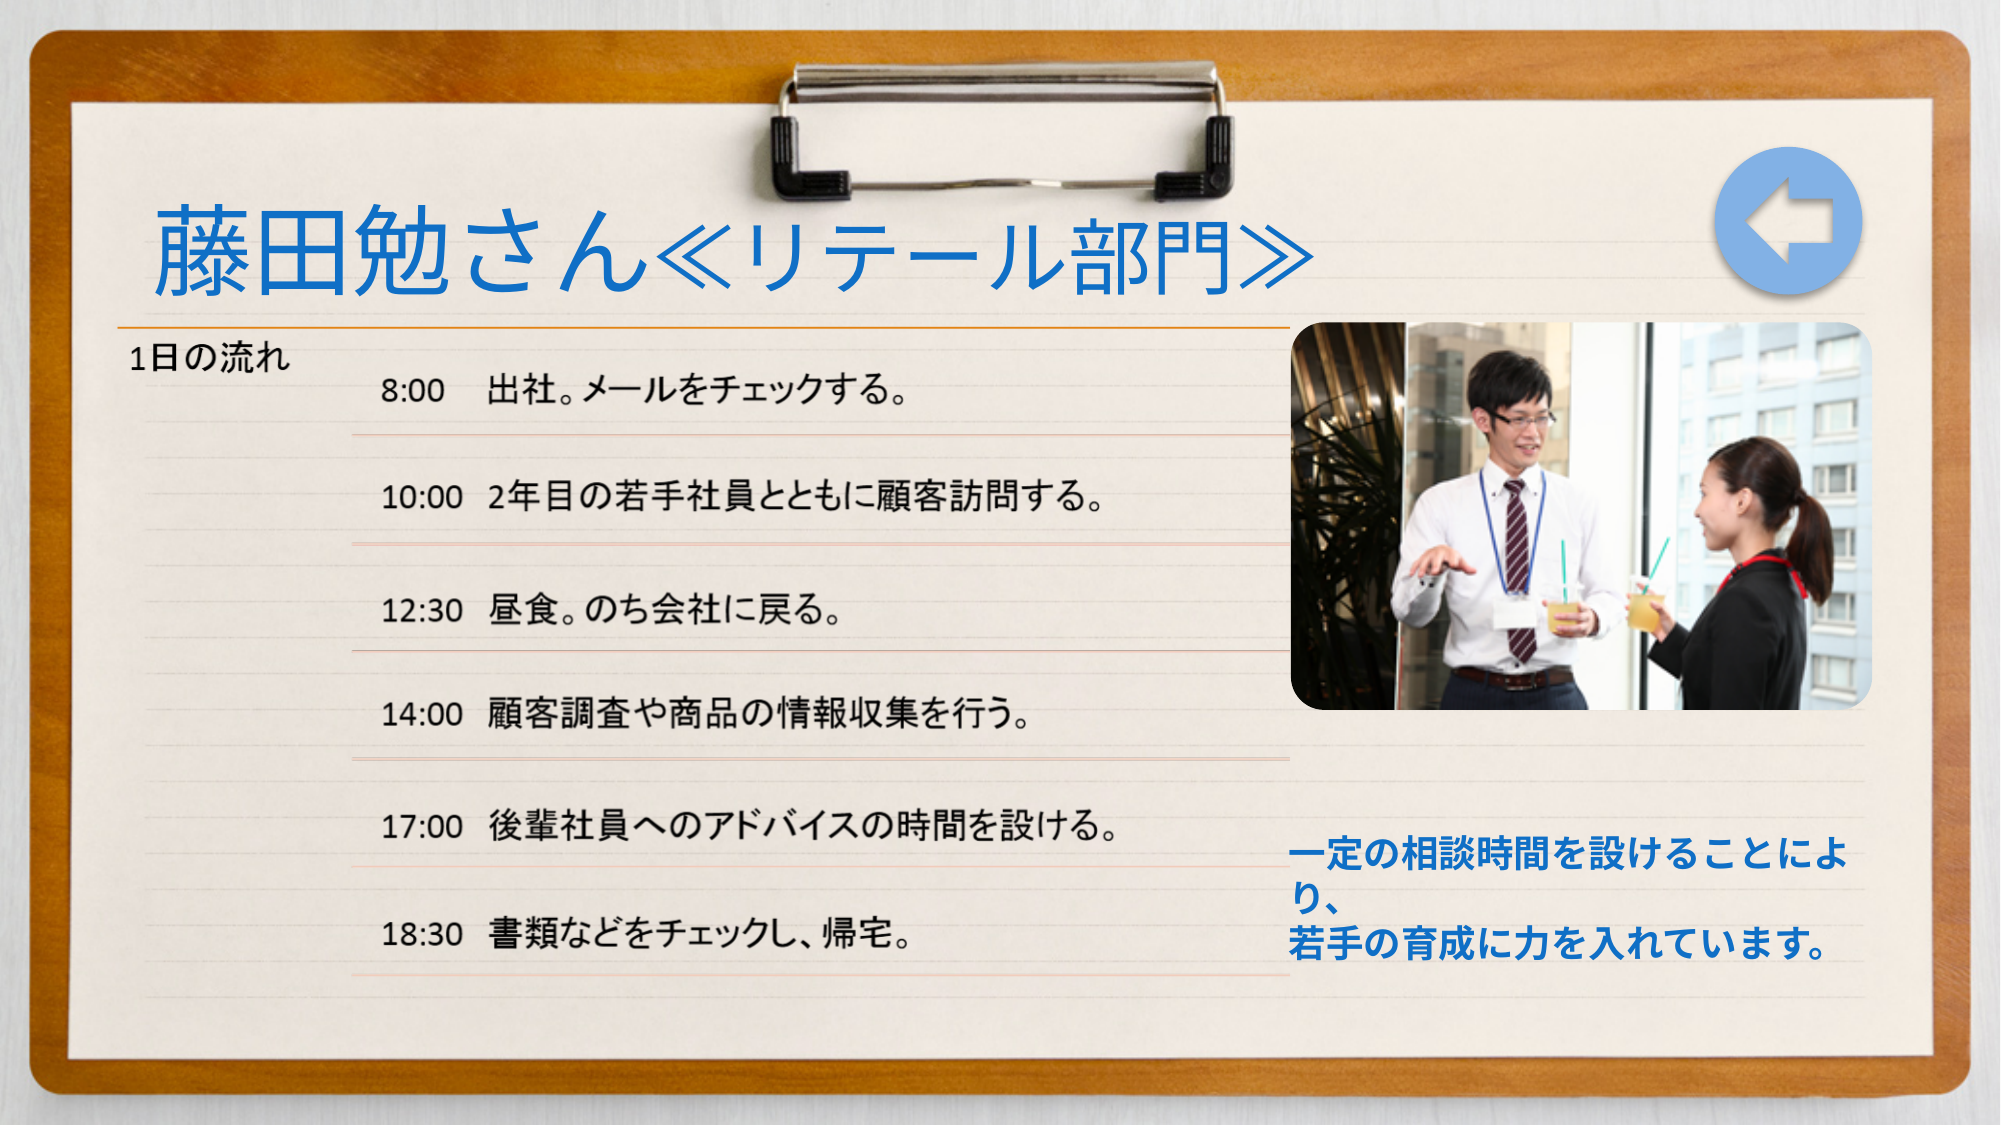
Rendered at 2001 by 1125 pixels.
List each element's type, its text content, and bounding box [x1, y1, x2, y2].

picture [0, 0, 2001, 1125]
text_box 一定の相談時間を設けることにより、 若手の育成に力を入れています。 [1291, 822, 1901, 973]
title 藤田勉さん≪リテール部門≫ [137, 147, 1863, 322]
text_box [1713, 145, 1864, 296]
